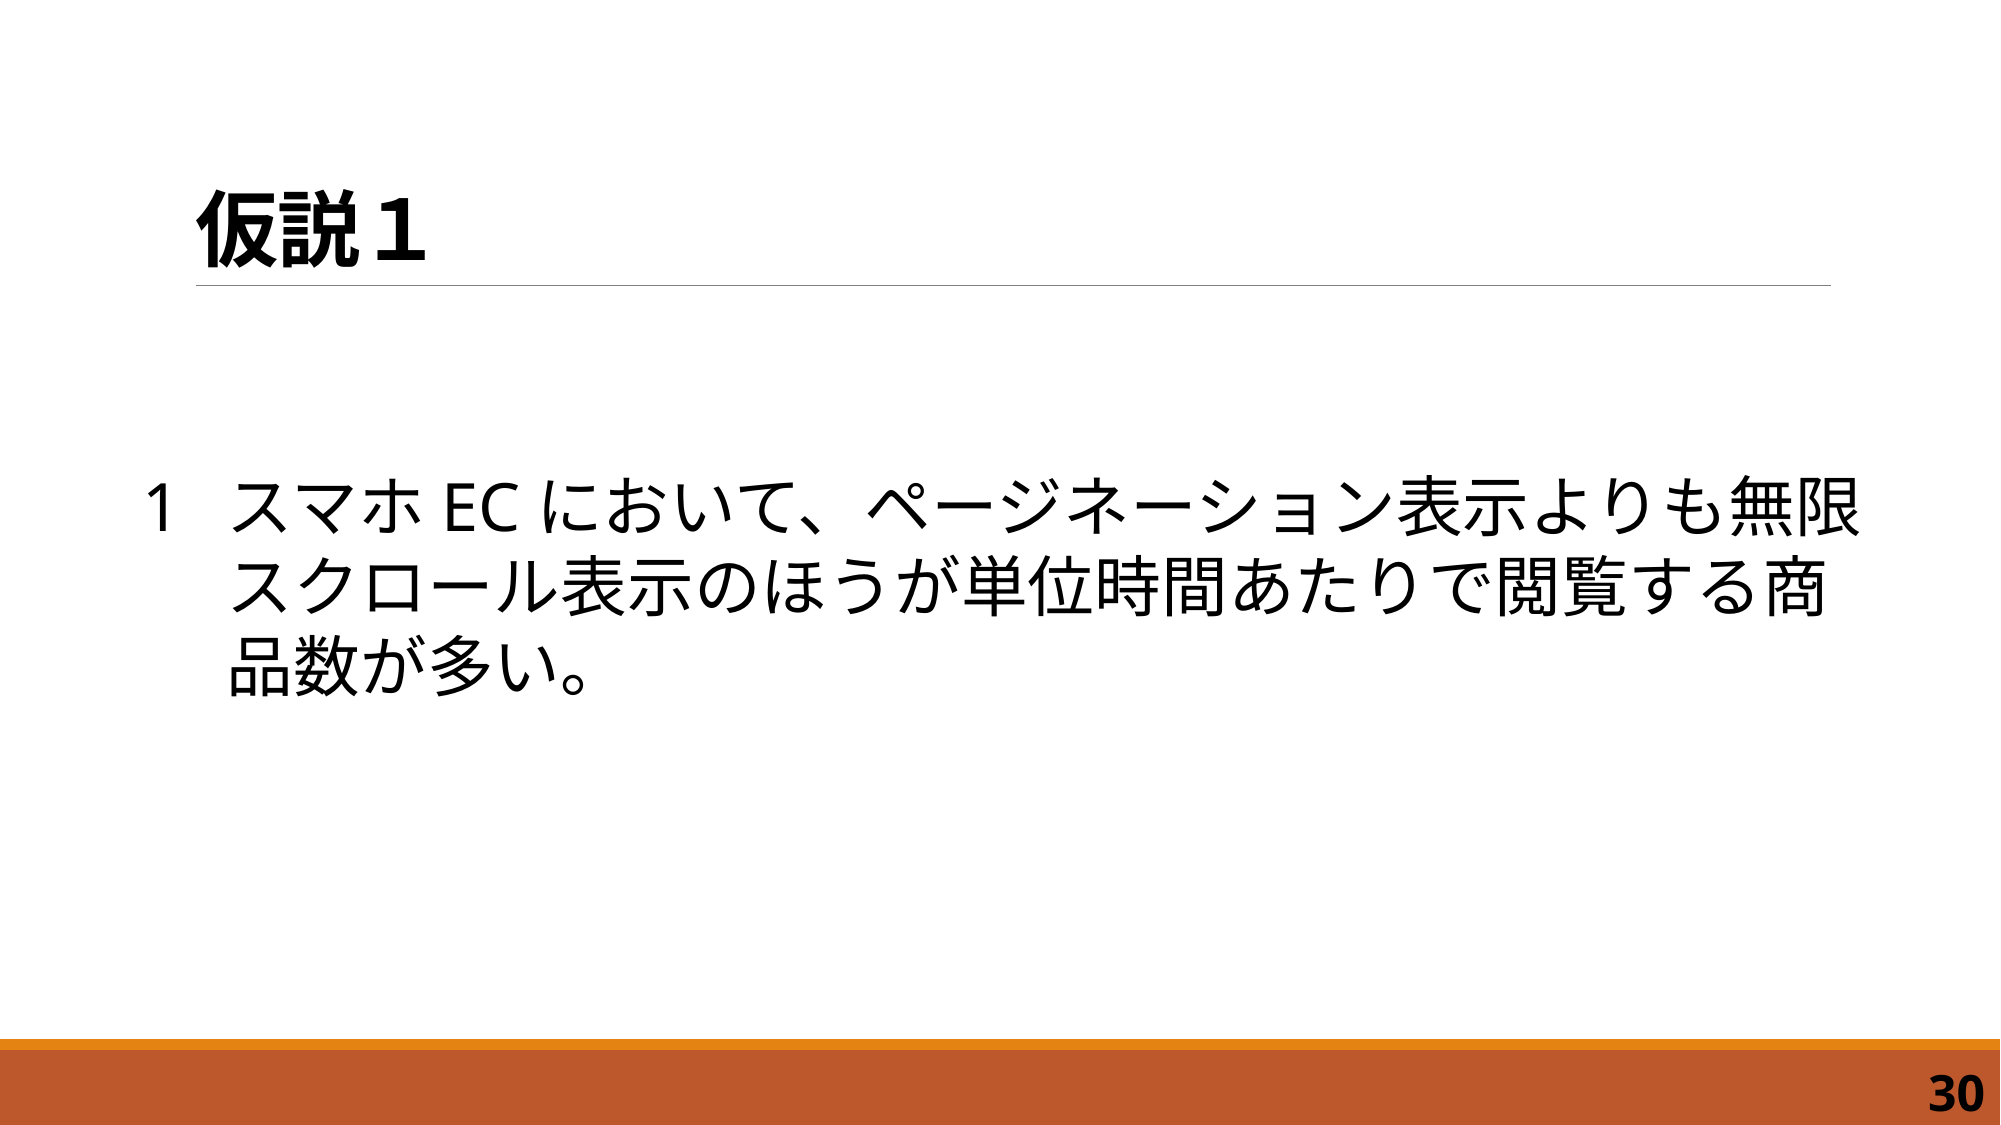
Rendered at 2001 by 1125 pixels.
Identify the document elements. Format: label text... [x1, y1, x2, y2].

text_box スマホECにおいて、ページネーション表示よりも無限スクロール表示のほうが単位時間あたりで閲覧する商品数が多い。 [127, 457, 1883, 713]
slide_number 30 [1784, 1065, 2000, 1125]
title 仮説１ [180, 47, 1830, 285]
